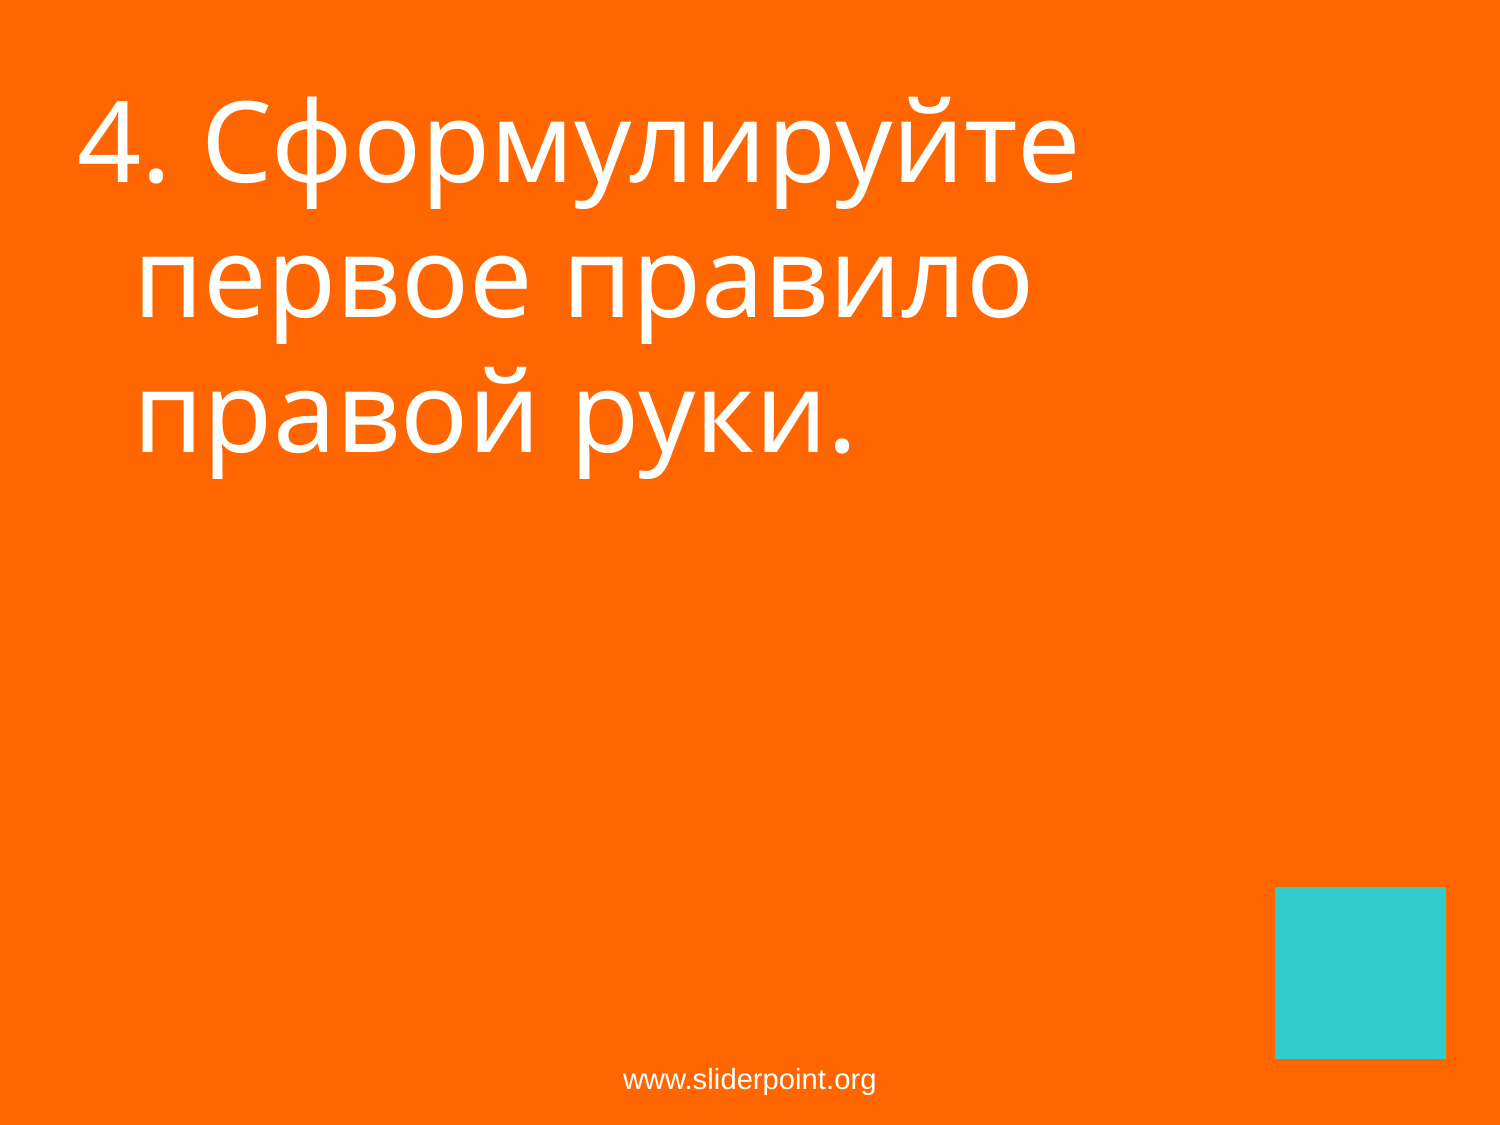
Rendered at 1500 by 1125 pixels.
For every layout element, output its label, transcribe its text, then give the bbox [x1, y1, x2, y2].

text_box [1275, 887, 1447, 1059]
footer www.sliderpoint.org [512, 1024, 988, 1103]
list 4. Сформулируйте первое правило правой руки. [62, 62, 1413, 1051]
